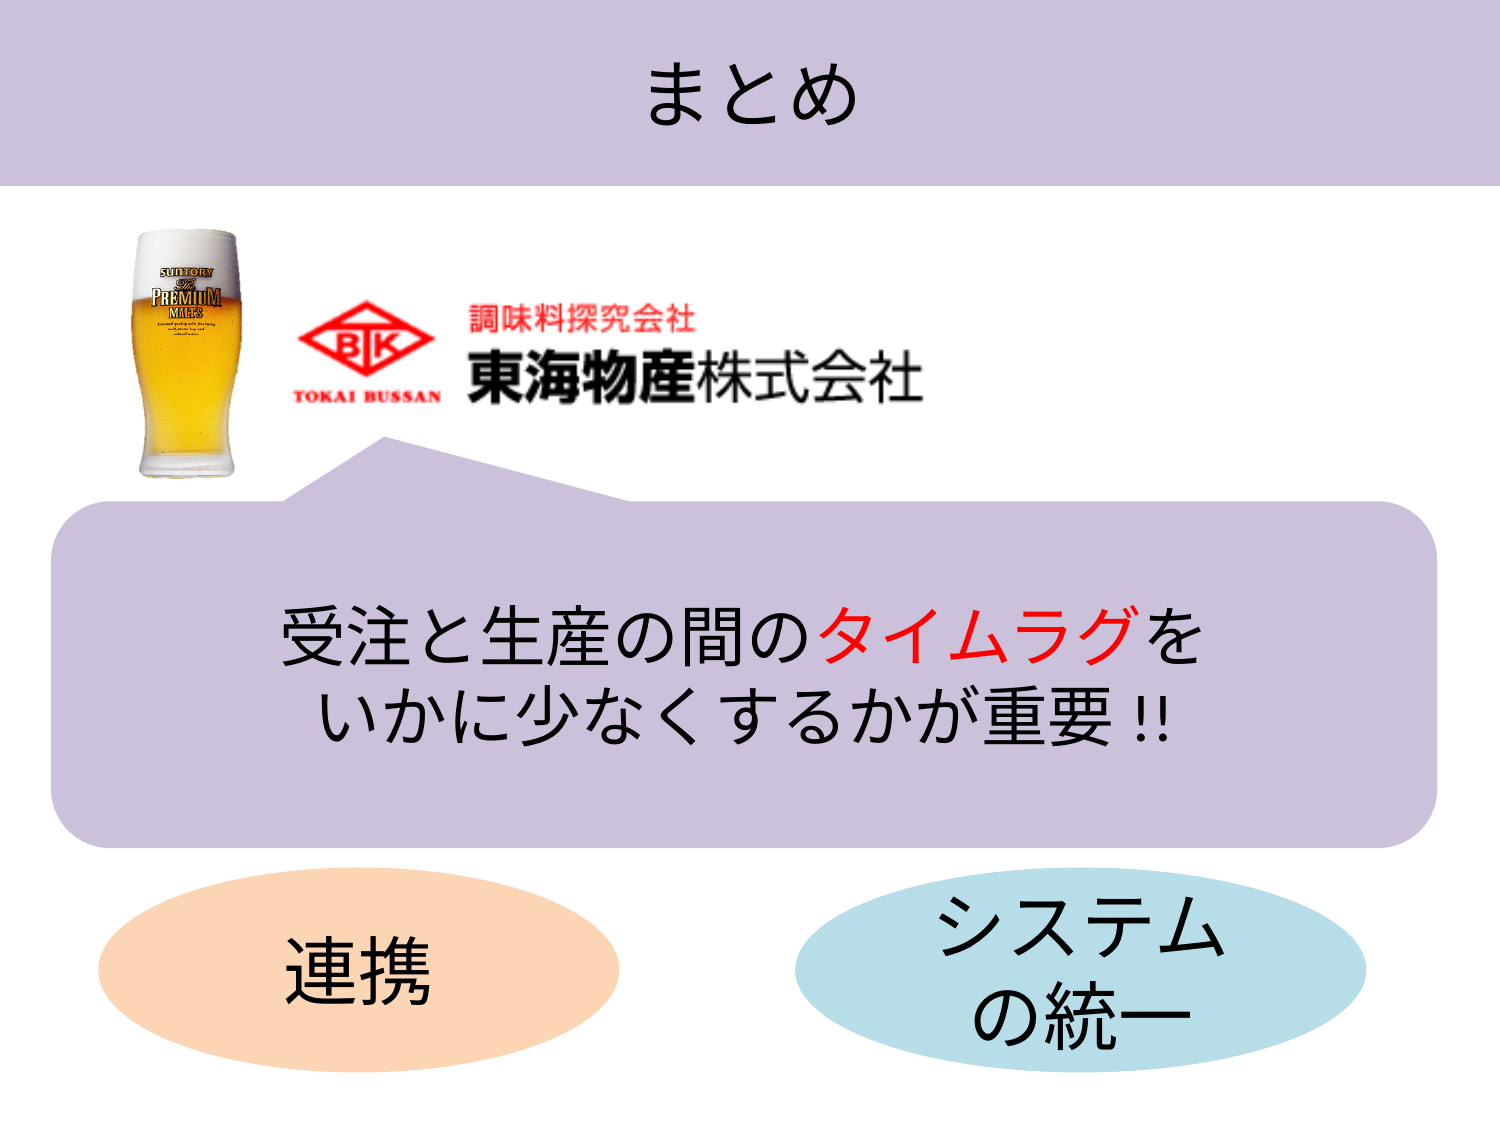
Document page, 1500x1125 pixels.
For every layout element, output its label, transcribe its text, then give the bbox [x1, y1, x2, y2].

text_box 連携 [98, 867, 620, 1073]
text_box まとめ [0, 0, 1500, 186]
picture [100, 207, 950, 481]
text_box 受注と生産の間のタイムラグを いかに少なくするかが重要!! [50, 441, 1438, 849]
text_box システムの統一 [795, 867, 1367, 1073]
